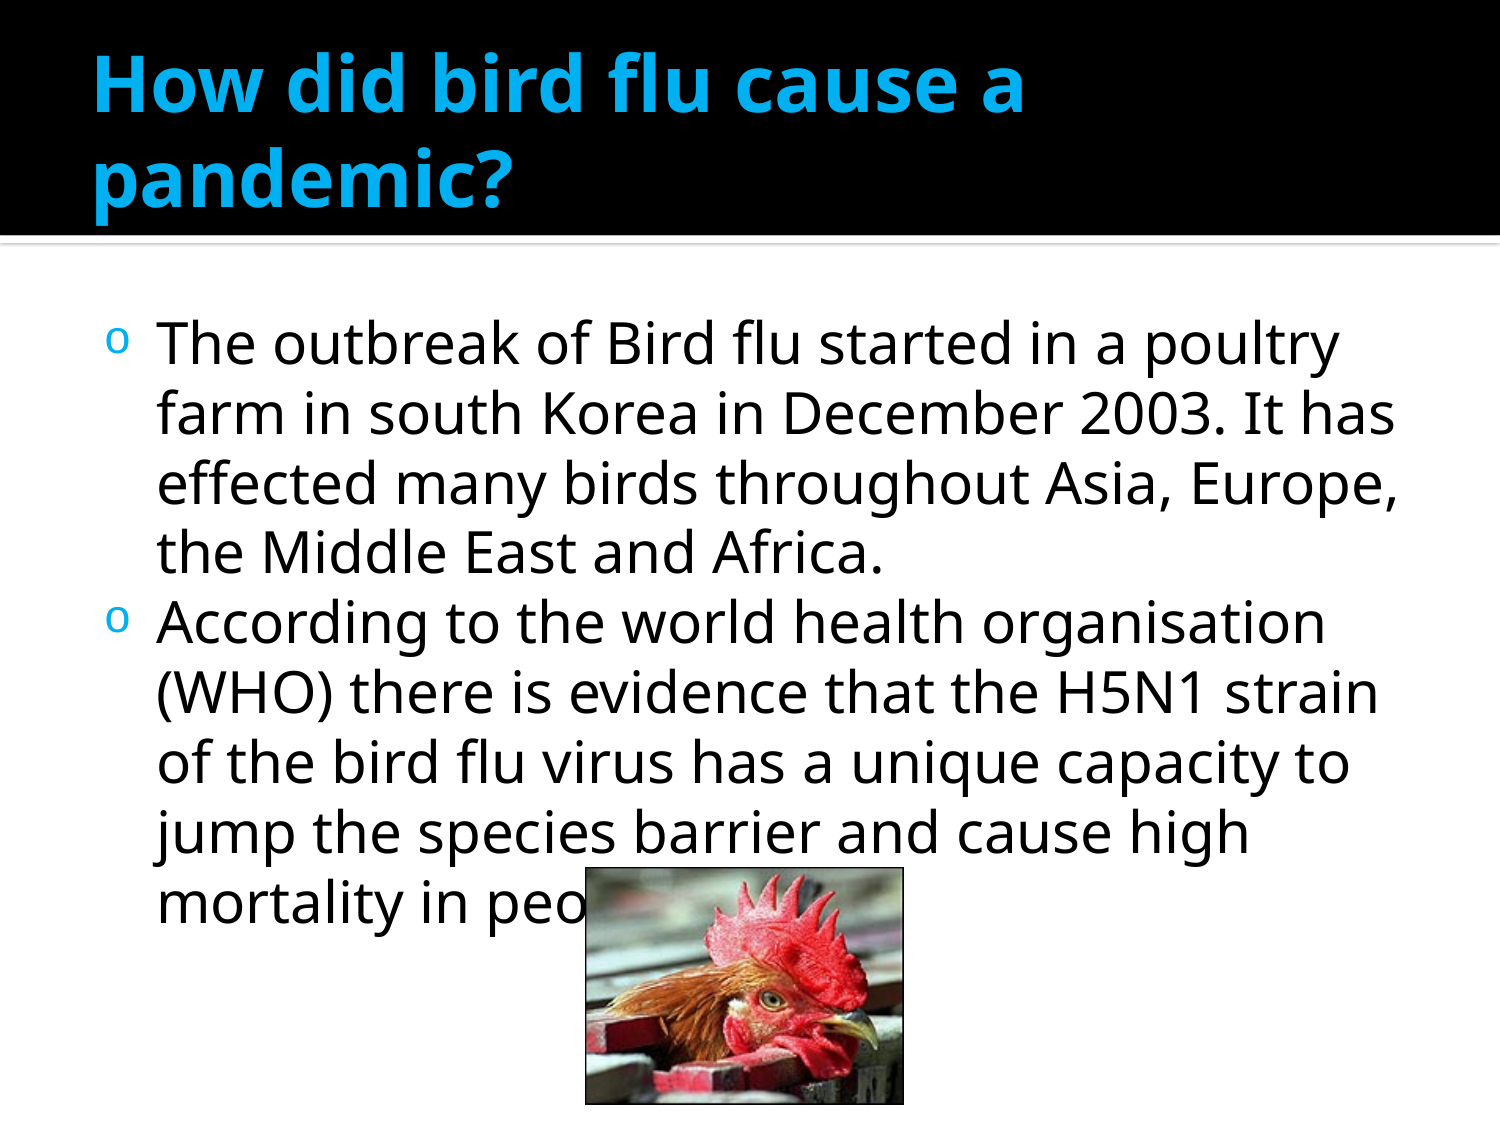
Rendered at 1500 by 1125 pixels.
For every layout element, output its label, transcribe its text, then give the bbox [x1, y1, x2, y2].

picture [585, 867, 904, 1105]
title How did bird flu cause a pandemic? [75, 25, 1425, 231]
list The outbreak of Bird flu started in a poultry farm in south Korea in December 2003. It has effected many birds throughout Asia, Europe, the Middle East and Africa. According to the world health organisation (WHO) there is evidence that the H5N1 strain of the bird flu virus has a unique capacity to jump the species barrier and cause high mortality in people. [75, 291, 1425, 1050]
